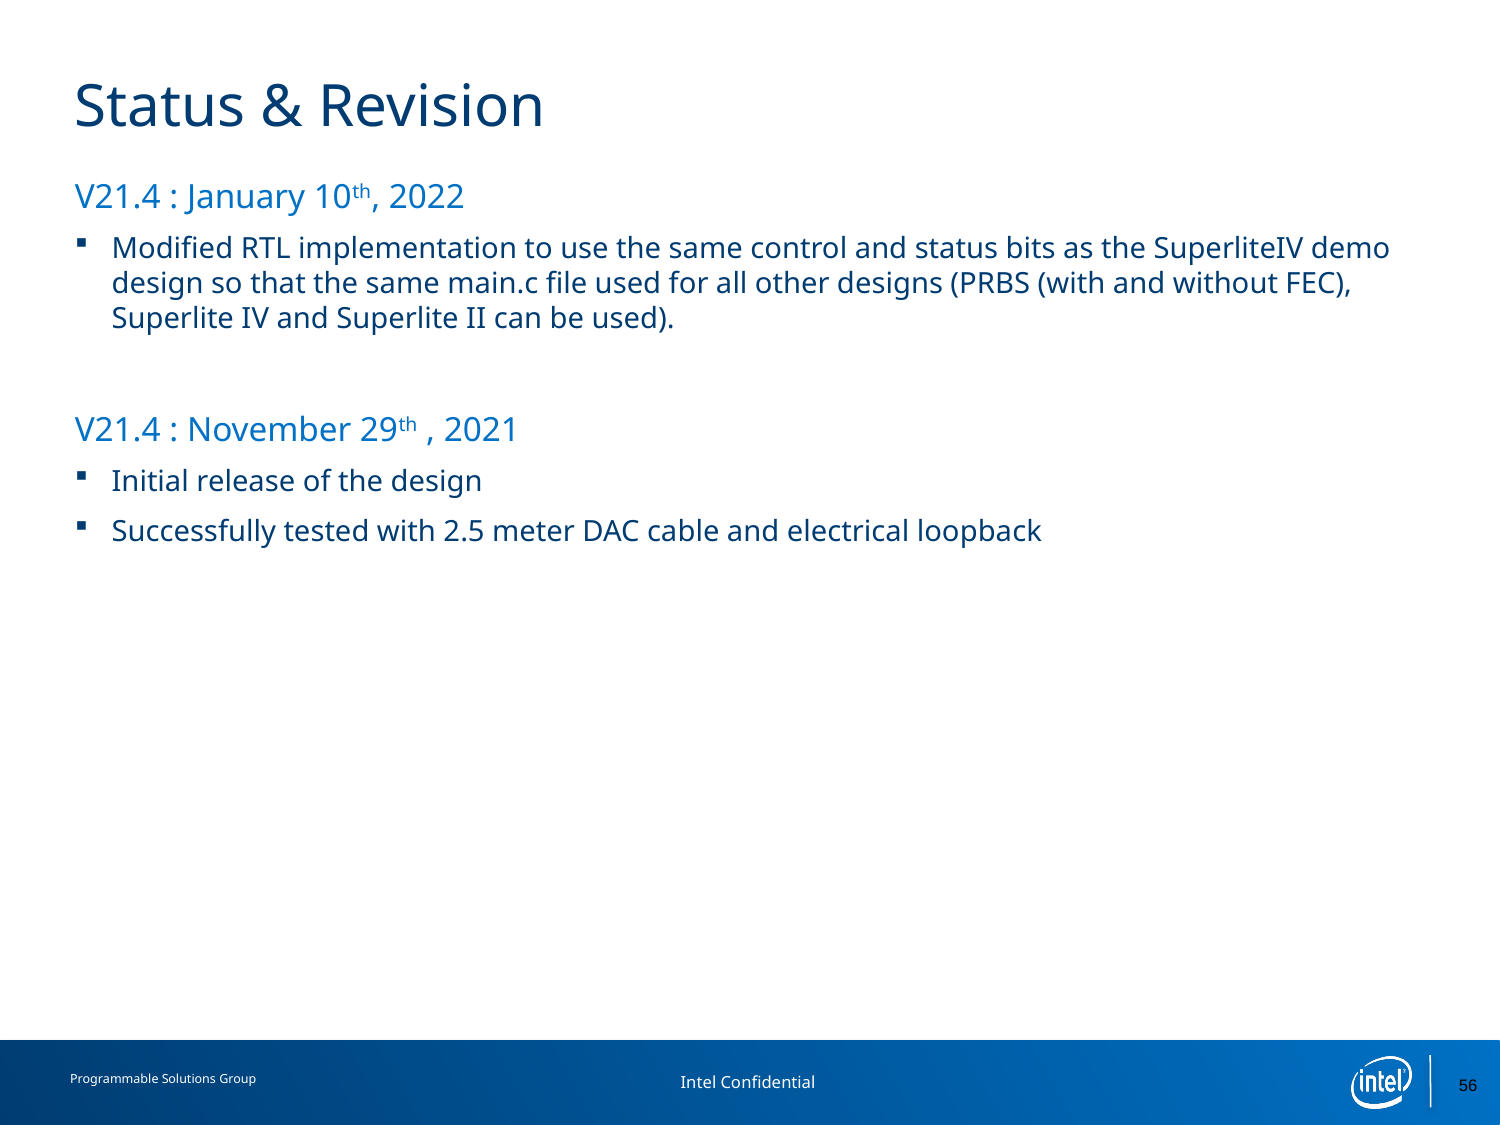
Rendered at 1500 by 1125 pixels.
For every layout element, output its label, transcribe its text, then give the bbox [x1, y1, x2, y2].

slide_number 56 [1127, 1055, 1478, 1116]
list V21.4 : January 10th, 2022 Modified RTL implementation to use the same control and status bits as the SuperliteIV demo design so that the same main.c file used for all other designs (PRBS (with and without FEC), Superlite IV and Superlite II can be used). V21.4 : November 29th , 2021 Initial release of the design Successfully tested with 2.5 meter DAC cable and electrical loopback [74, 174, 1425, 1013]
title Status & Revision [74, 67, 1425, 174]
